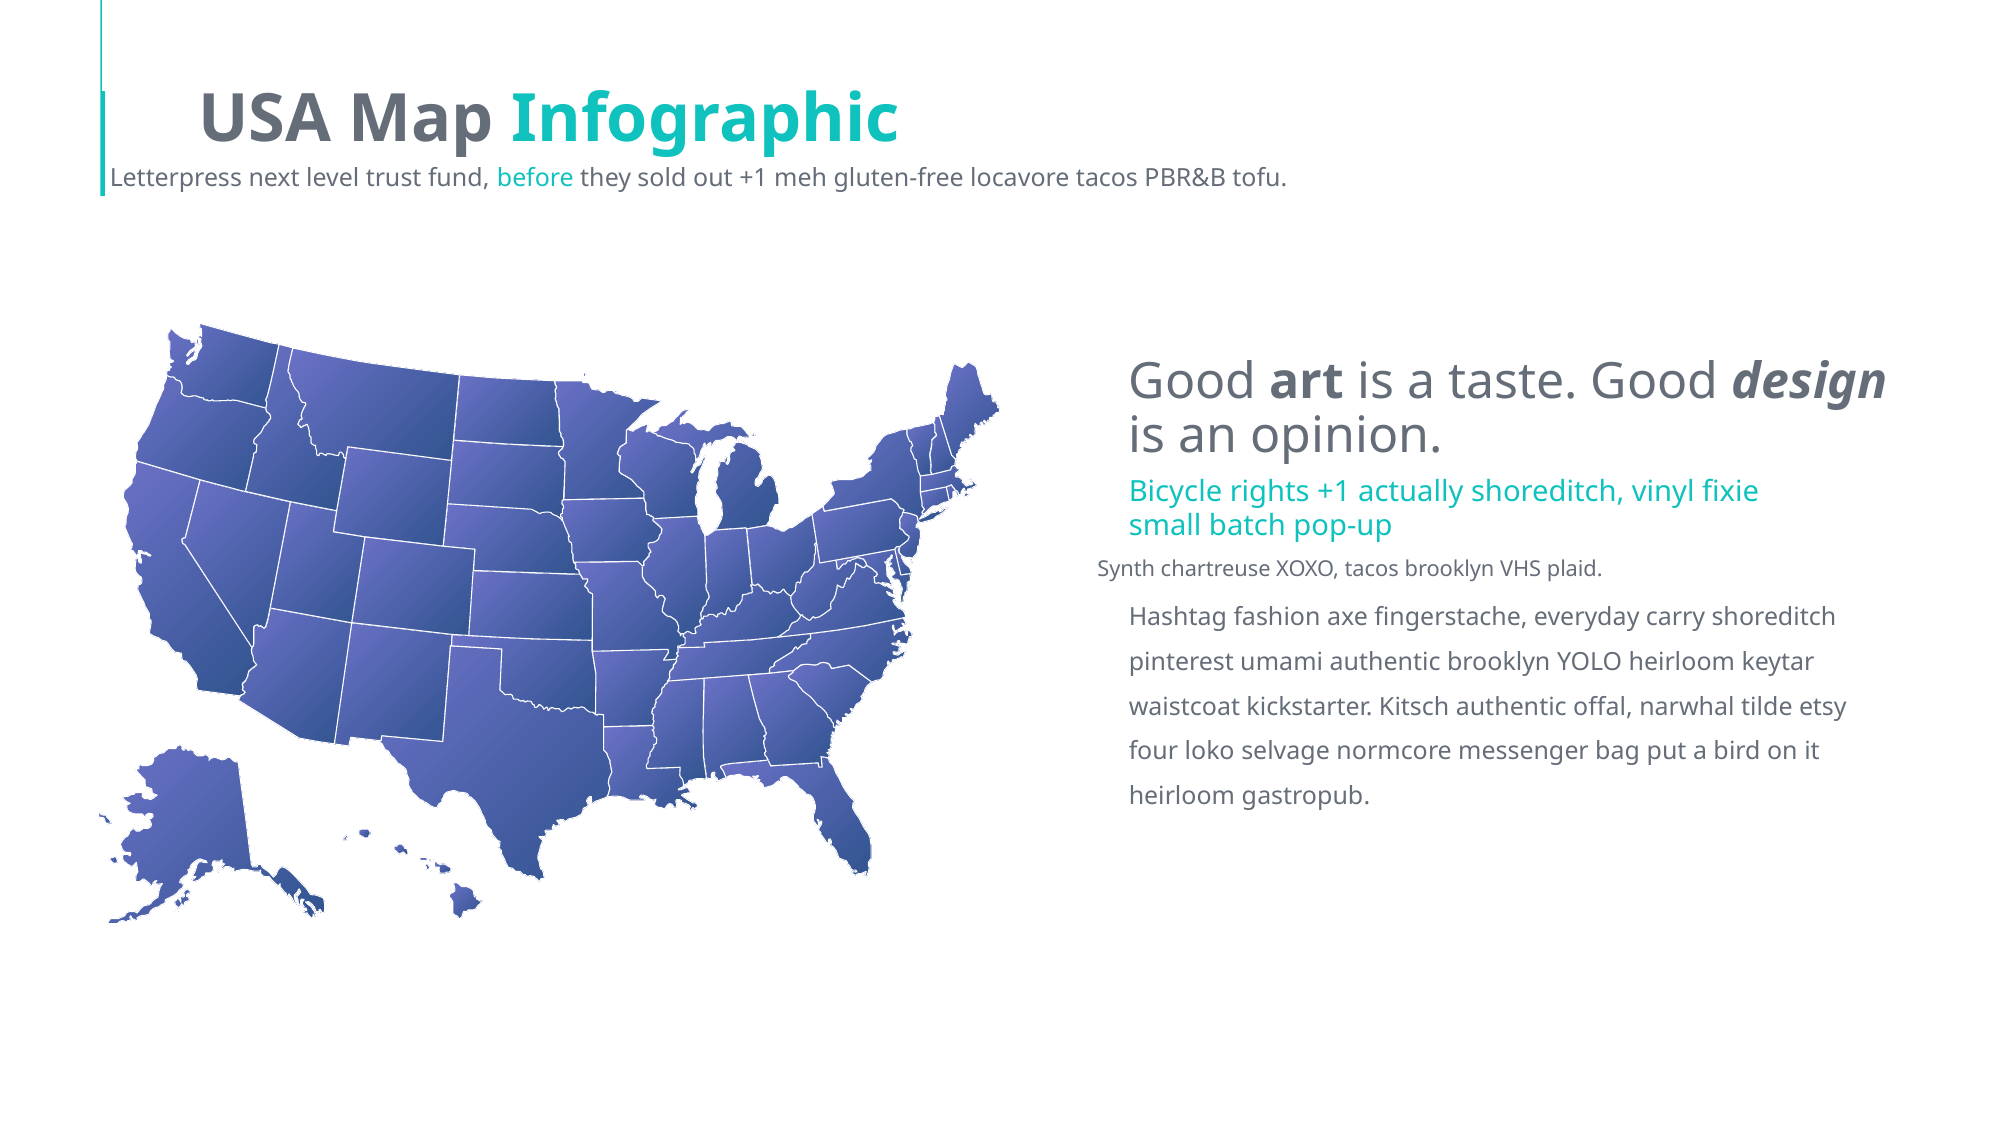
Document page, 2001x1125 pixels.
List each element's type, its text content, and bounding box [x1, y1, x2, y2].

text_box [98, 323, 1000, 924]
text_box Synth chartreuse XOXO, tacos brooklyn VHS plaid. [1082, 538, 1619, 588]
text_box Bicycle rights +1 actually shoreditch, vinyl fixie small batch pop-up [1114, 464, 1822, 550]
text_box USA Map Infographic [183, 66, 1423, 162]
text_box Hashtag fashion axe fingerstache, everyday carry shoreditch pinterest umami authentic brooklyn YOLO heirloom keytar waistcoat kickstarter. Kitsch authentic offal, narwhal tilde etsy four loko selvage normcore messenger bag put a bird on it heirloom gastropub. [1114, 578, 1913, 818]
text_box Letterpress next level trust fund, before they sold out +1 meh gluten-free locavore tacos PBR&B tofu. [95, 154, 1310, 199]
text_box Good art is a taste. Good design is an opinion. [1114, 347, 1944, 471]
